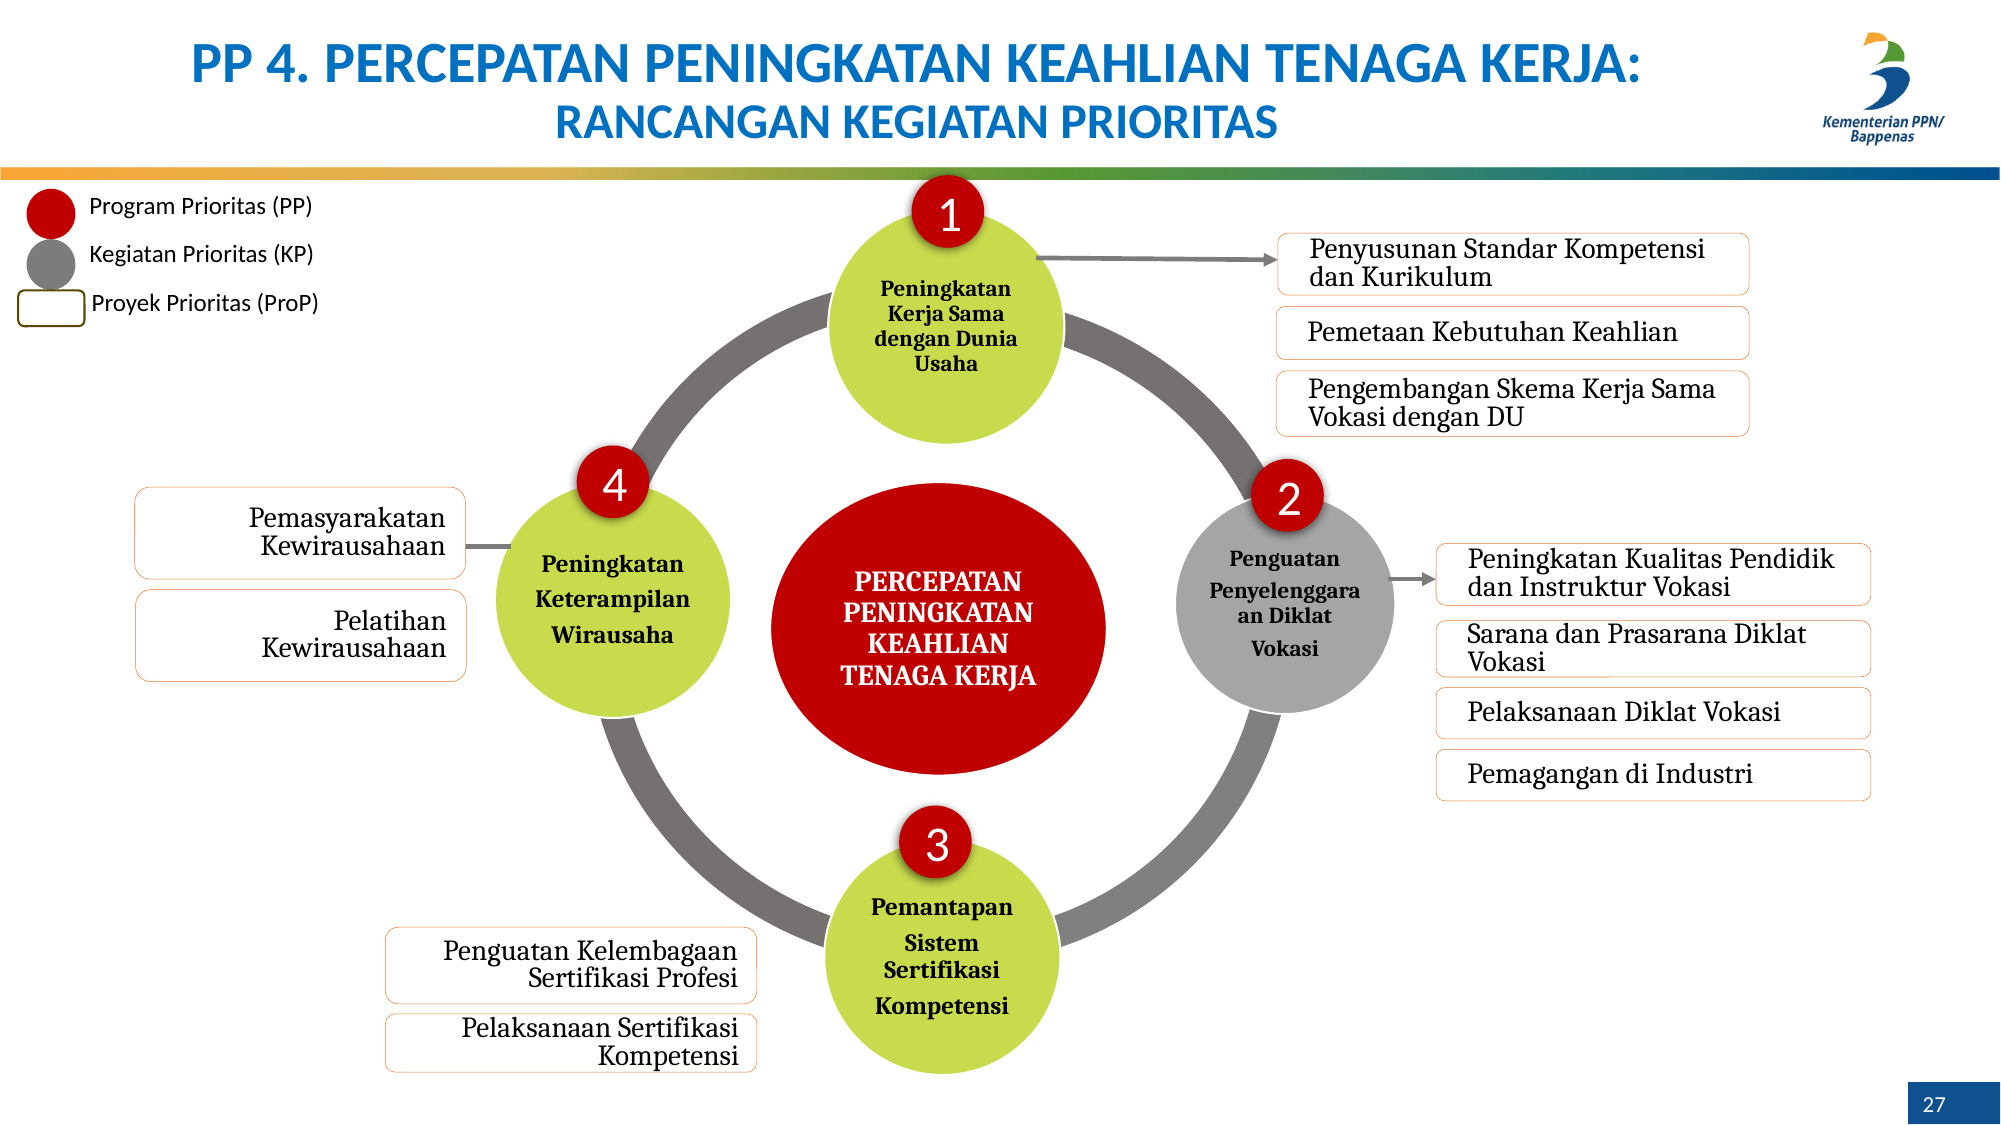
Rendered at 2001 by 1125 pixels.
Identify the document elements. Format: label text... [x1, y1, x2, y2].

text_box Pelatihan Kewirausahaan [134, 588, 382, 683]
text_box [382, 216, 1503, 1106]
text_box [25, 239, 75, 289]
text_box Pemetaan Kebutuhan Keahlian [1503, 305, 1751, 361]
text_box 1 [911, 175, 985, 216]
text_box [17, 289, 85, 328]
text_box [25, 187, 74, 241]
text_box PP 4. PERCEPATAN PENINGKATAN KEAHLIAN TENAGA KERJA: RANCANGAN KEGIATAN PRIORITAS [20, 32, 1814, 150]
text_box Pengembangan Skema Kerja Sama Vokasi dengan DU [1503, 369, 1751, 438]
picture [1809, 26, 1958, 154]
text_box Penyusunan Standar Kompetensi dan Kurikulum [1503, 232, 1751, 297]
text_box Pelaksanaan Diklat Vokasi [1503, 686, 1872, 740]
text_box Pemasyarakatan Kewirausahaan [133, 485, 382, 581]
picture [1872, 168, 1998, 180]
text_box Pemagangan di Industri [1503, 748, 1872, 802]
text_box Program Prioritas (PP) [74, 182, 335, 228]
picture [2, 168, 1811, 180]
text_box Peningkatan Kualitas Pendidik dan Instruktur Vokasi [1503, 542, 1872, 607]
text_box Sarana dan Prasarana Diklat Vokasi [1503, 619, 1872, 679]
text_box Kegiatan Prioritas (KP) [74, 229, 330, 275]
text_box Proyek Prioritas (ProP) [76, 278, 335, 324]
